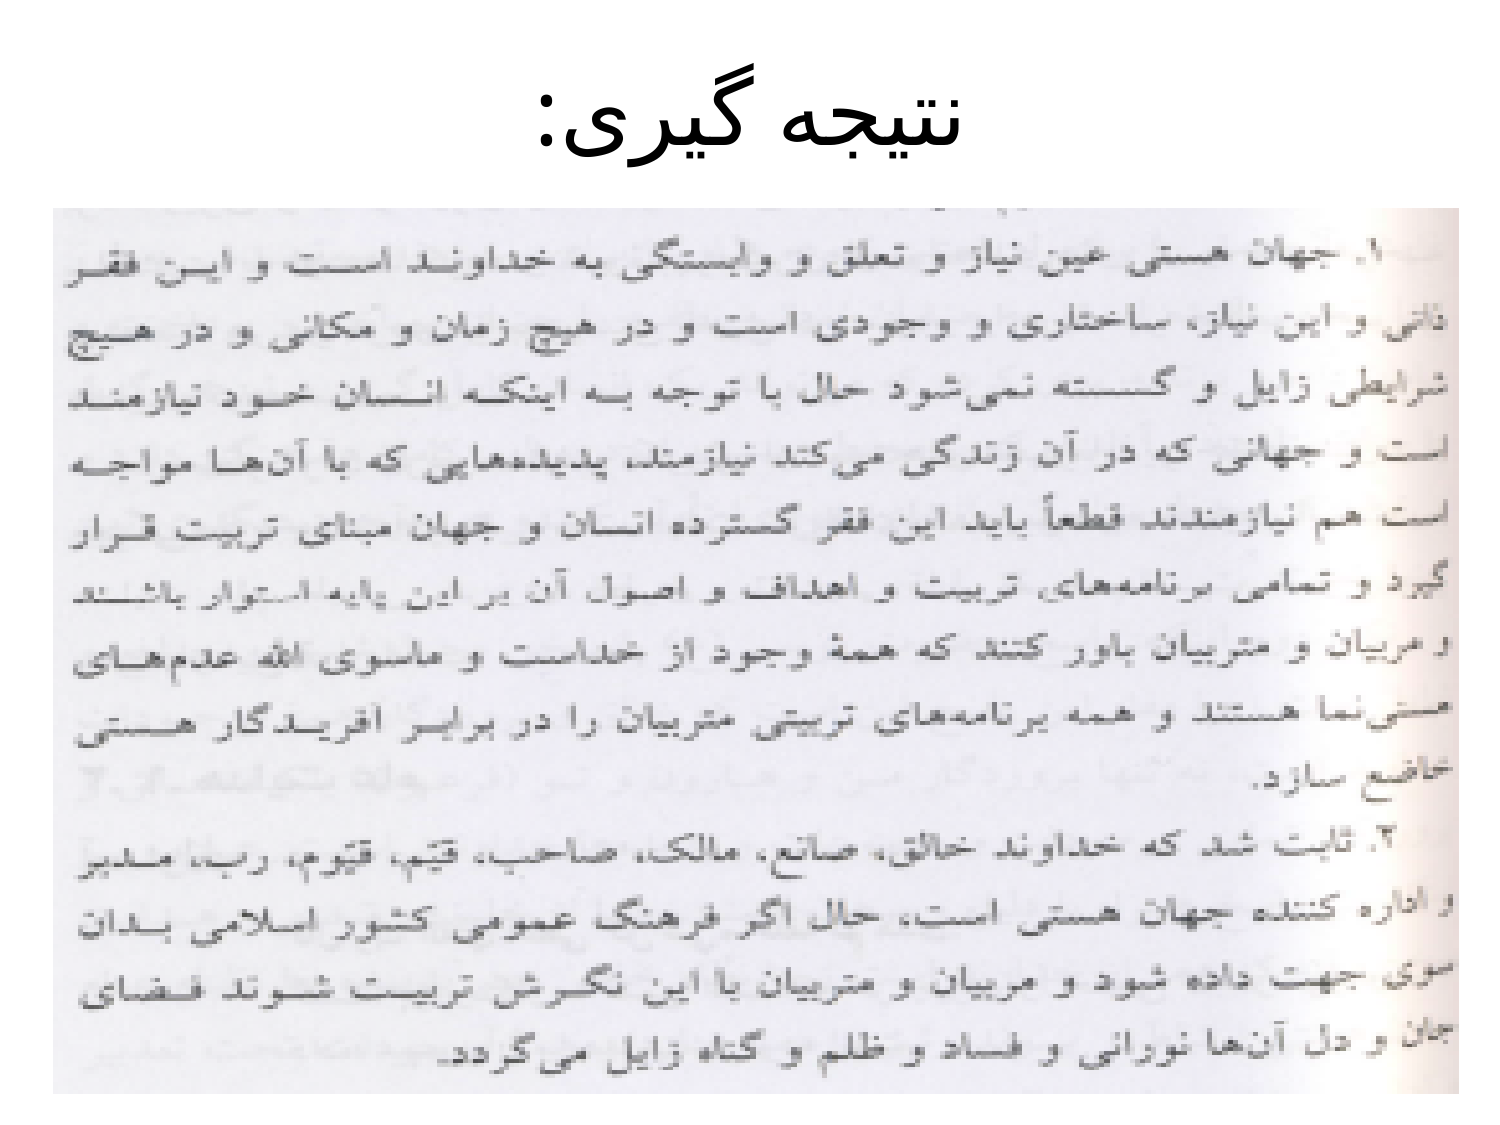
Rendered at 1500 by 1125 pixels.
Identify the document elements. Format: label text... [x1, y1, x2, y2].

title نتیجه گیری: [75, 45, 1425, 173]
picture [52, 207, 1459, 1095]
